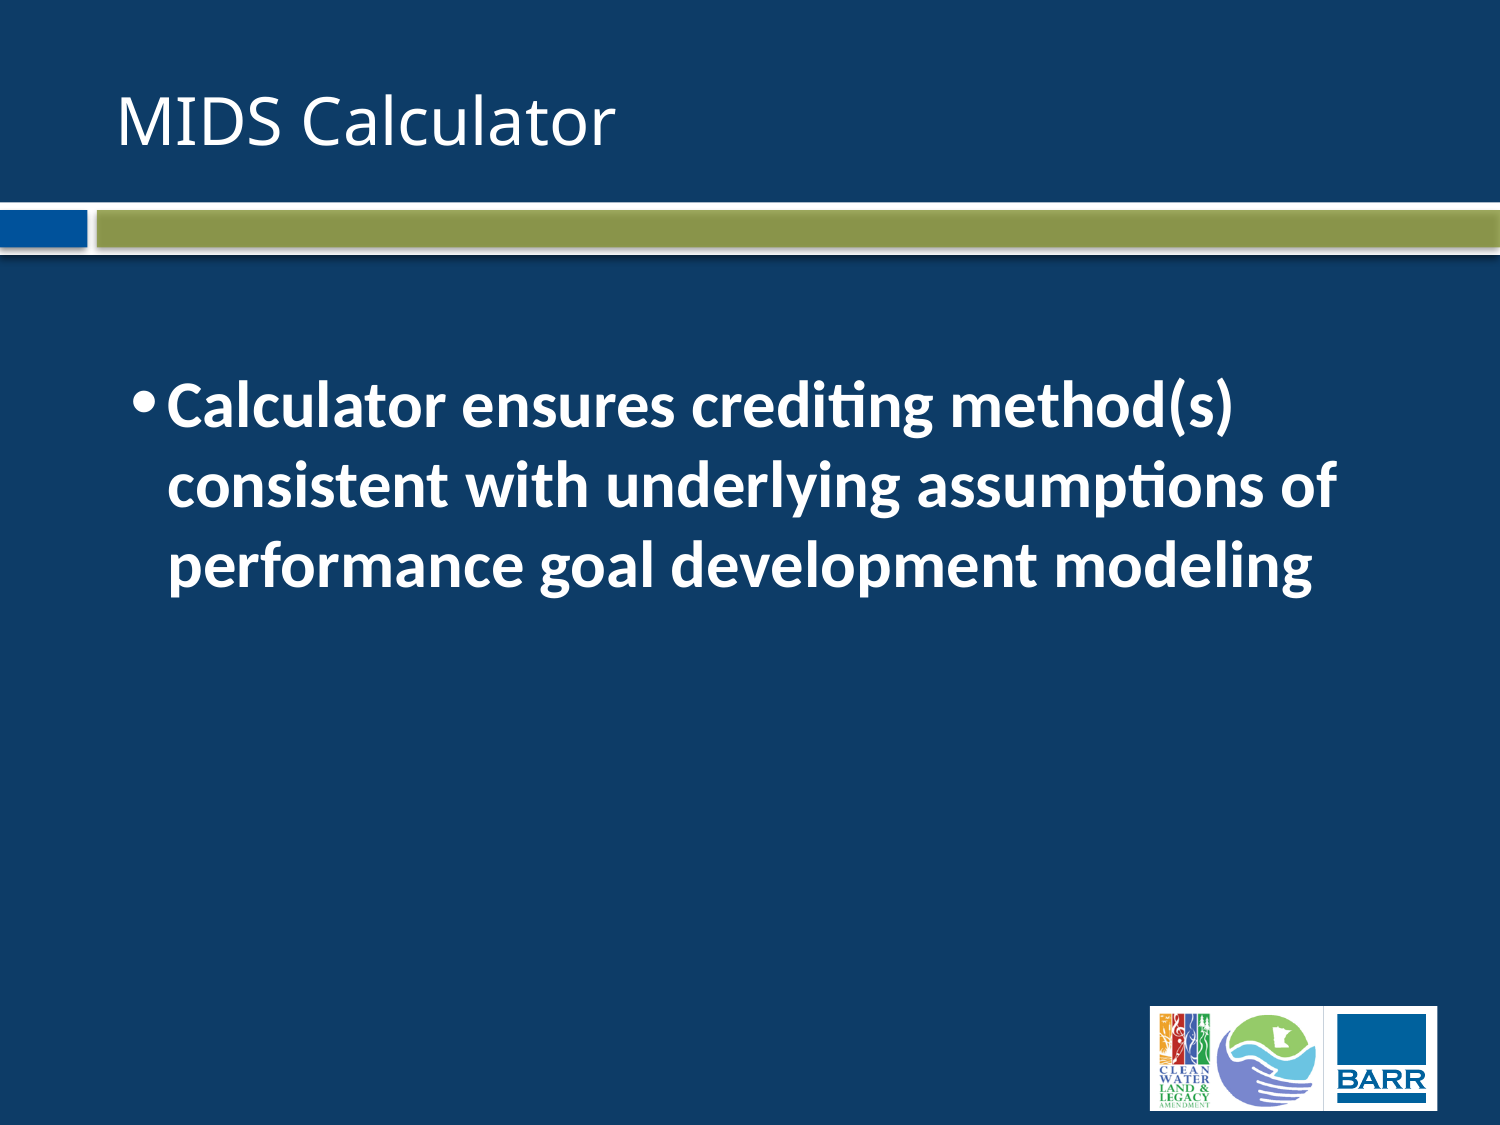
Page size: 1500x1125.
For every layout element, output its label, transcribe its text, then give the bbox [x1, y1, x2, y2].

title MIDS Calculator [100, 37, 1438, 200]
picture [1149, 1006, 1323, 1111]
list Calculator ensures crediting method(s) consistent with underlying assumptions of performance goal development modeling [100, 262, 1438, 1000]
